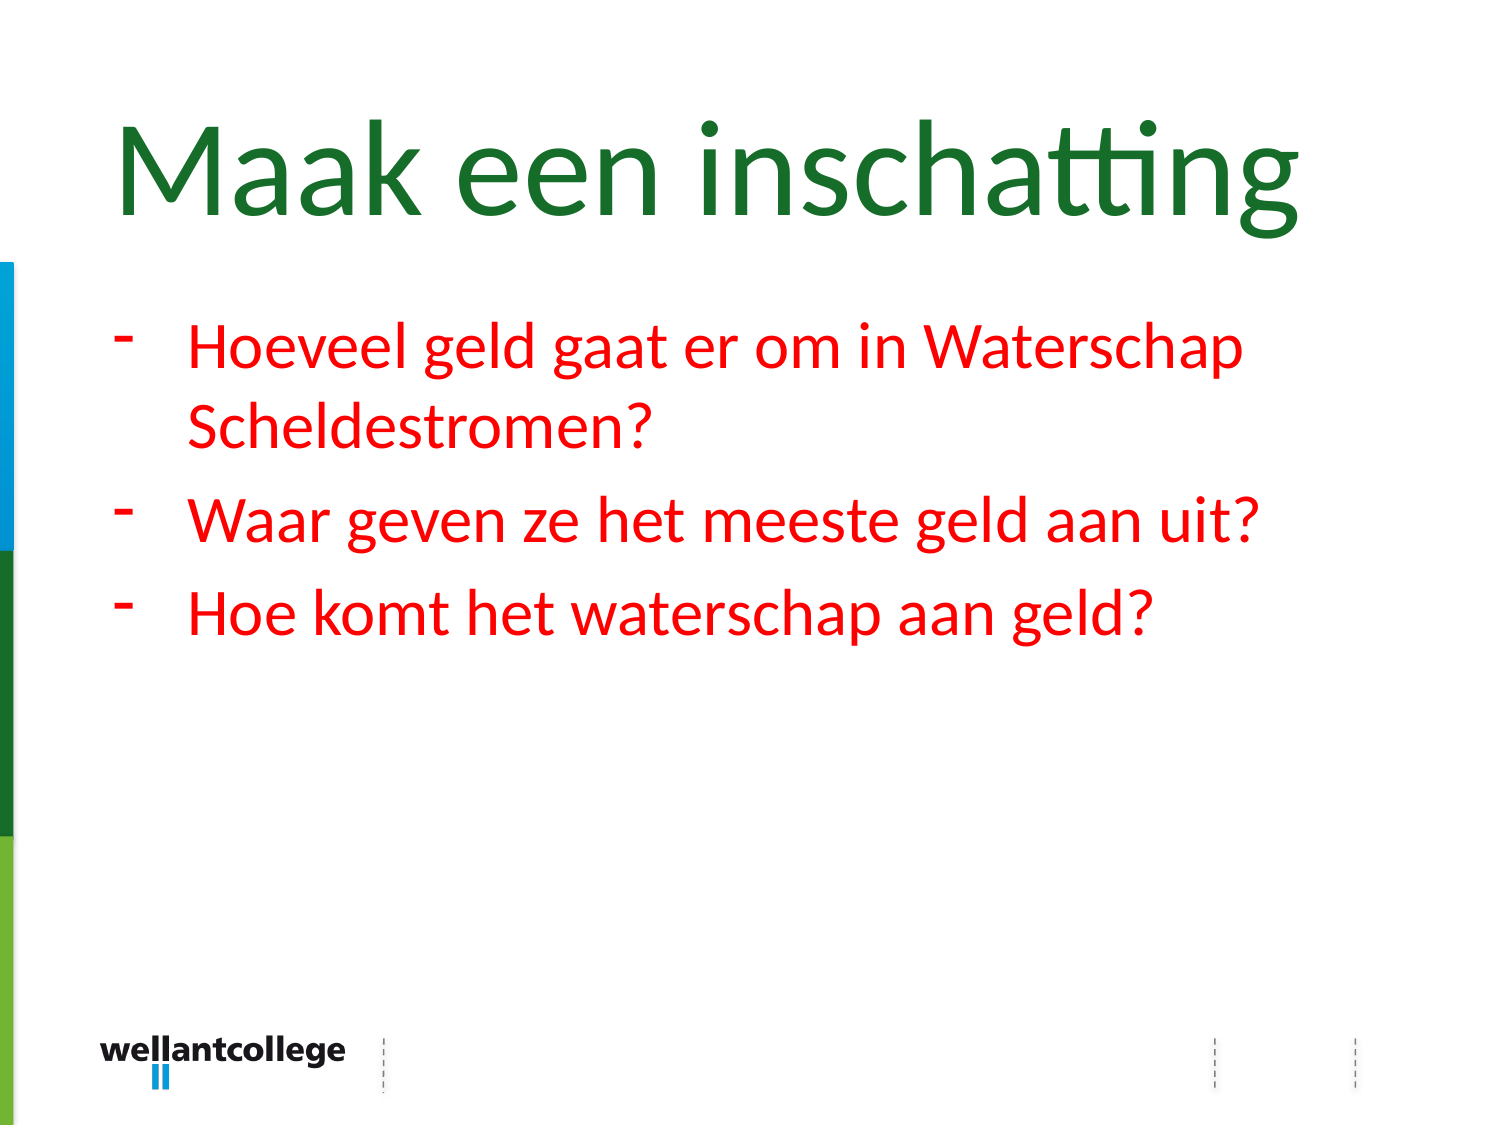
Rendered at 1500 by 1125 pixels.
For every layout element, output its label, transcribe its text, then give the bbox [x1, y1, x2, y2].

subtitle Hoeveel geld gaat er om in Waterschap Scheldestromen? Waar geven ze het meeste geld aan uit? Hoe komt het waterschap aan geld? [112, 302, 1350, 925]
title Maak een inschatting [112, 46, 1350, 244]
